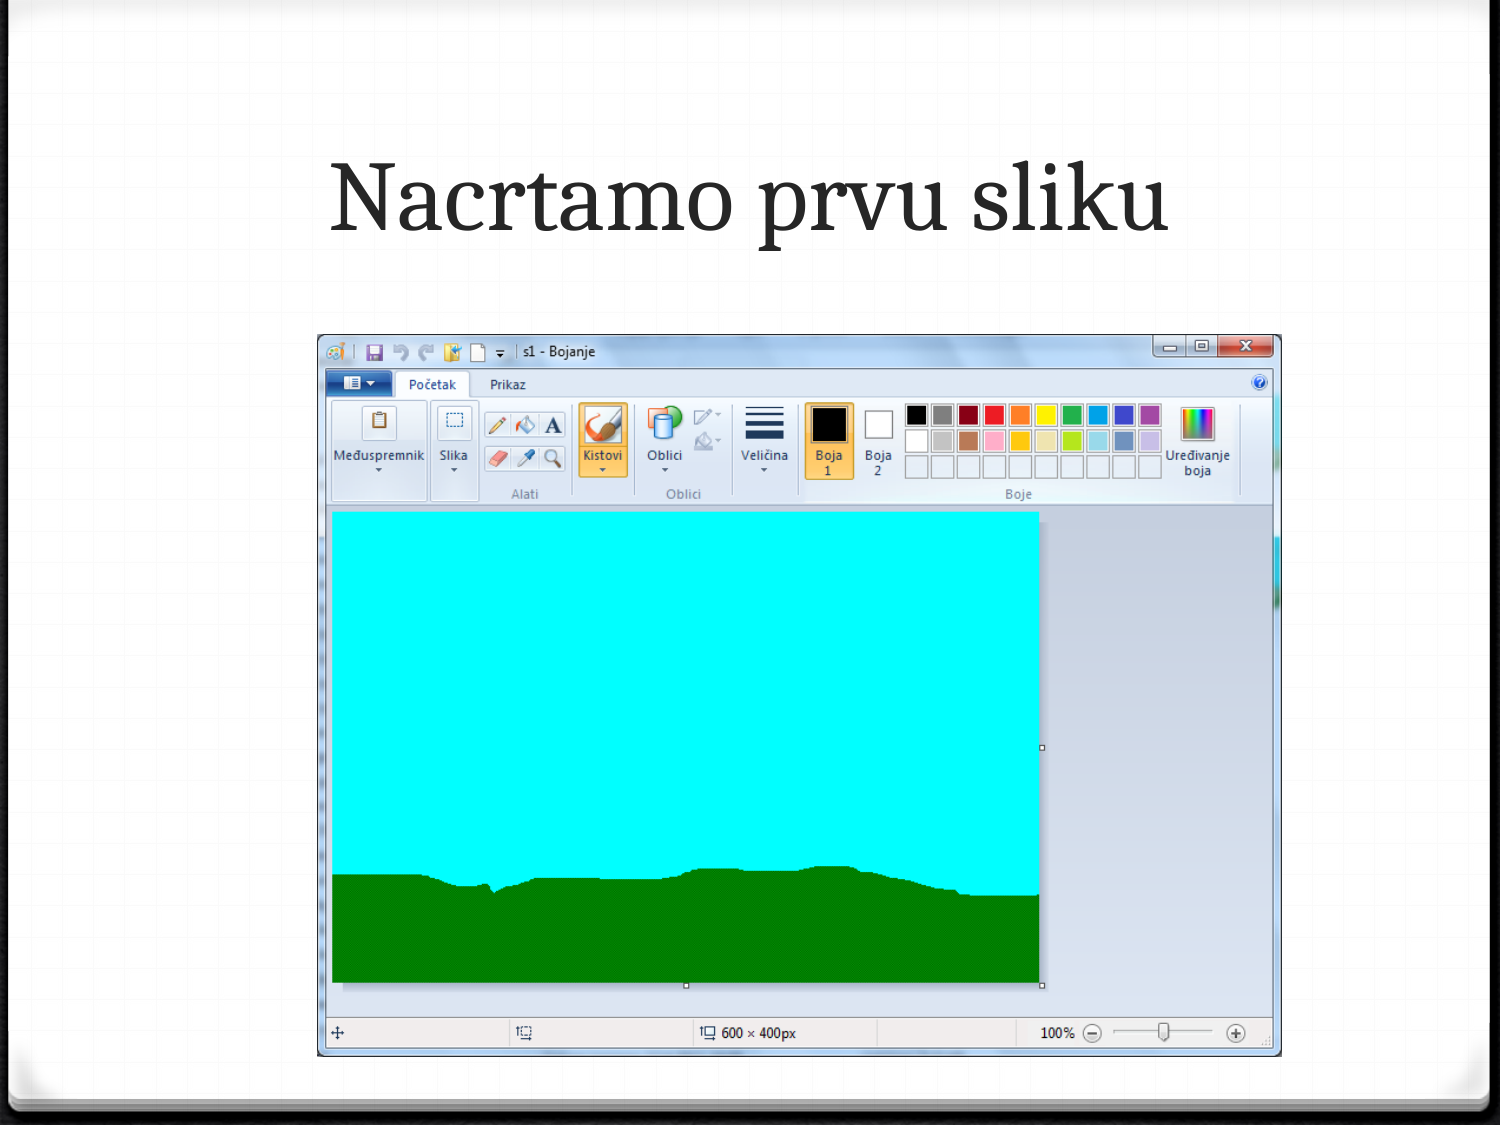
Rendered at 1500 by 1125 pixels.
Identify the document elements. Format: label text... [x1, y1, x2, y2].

picture [0, 0, 1500, 1125]
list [317, 334, 1282, 1058]
title Nacrtamo prvu sliku [90, 71, 1410, 309]
